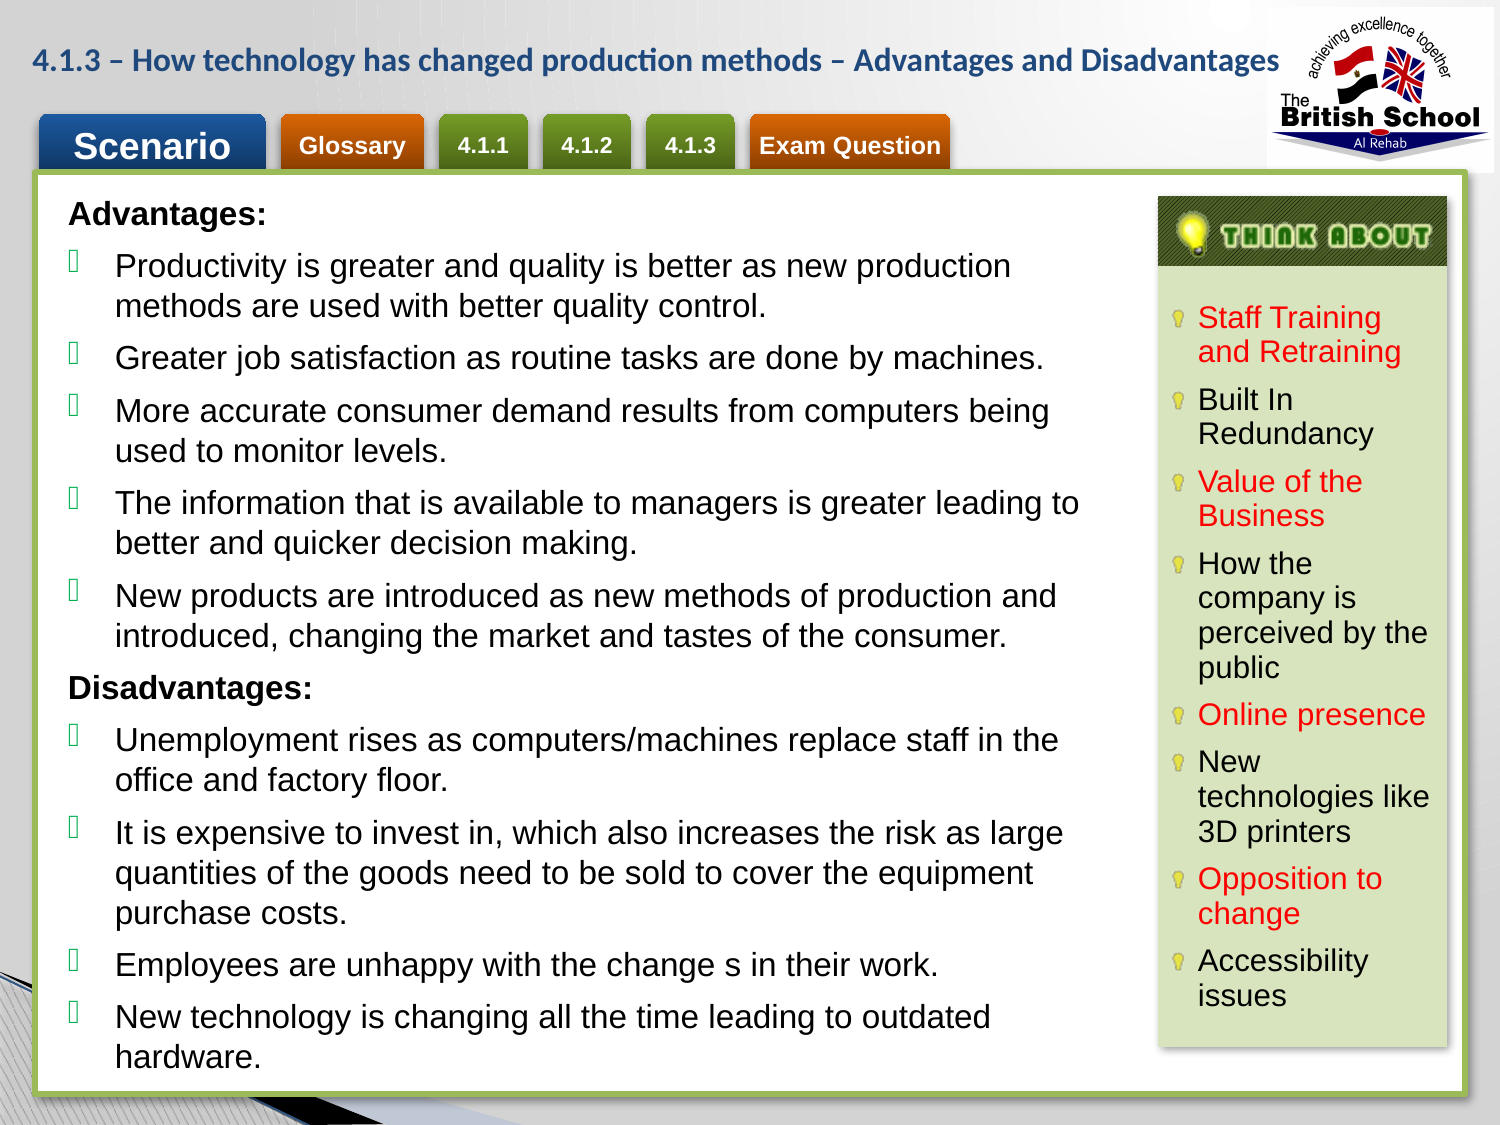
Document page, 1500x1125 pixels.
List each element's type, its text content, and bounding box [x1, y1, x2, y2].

table_header [1158, 196, 1447, 266]
table_cell Staff Training and Retraining Built In Redundancy Value of the Business How the company is perceived by the public Online presence New technologies like 3D printers Opposition to change Accessibility issues [1158, 266, 1447, 1047]
text_box Advantages: Productivity is greater and quality is better as new production methods are used with better quality control. Greater job satisfaction as routine tasks are done by machines. More accurate consumer demand results from computers being used to monitor levels. The information that is available to managers is greater leading to better and quicker decision making. New products are introduced as new methods of production and introduced, changing the market and tastes of the consumer. Disadvantages: Unemployment rises as computers/machines replace staff in the office and factory floor. It is expensive to invest in, which also increases the risk as large quantities of the goods need to be sold to cover the equipment purchase costs. Employees are unhappy with the change s in their work. New technology is changing all the time leading to outdated hardware. [53, 184, 1146, 1083]
picture [1174, 207, 1436, 263]
picture [1168, 388, 1188, 411]
picture [1267, 7, 1495, 173]
picture [1168, 306, 1188, 329]
title 4.1.3 – How technology has changed production methods – Advantages and Disadvantages [17, 7, 1306, 110]
picture [1168, 867, 1188, 890]
picture [281, 1114, 303, 1125]
picture [1168, 552, 1188, 575]
picture [1168, 949, 1188, 972]
picture [1168, 703, 1188, 726]
picture [1168, 750, 1188, 773]
picture [1168, 470, 1188, 493]
